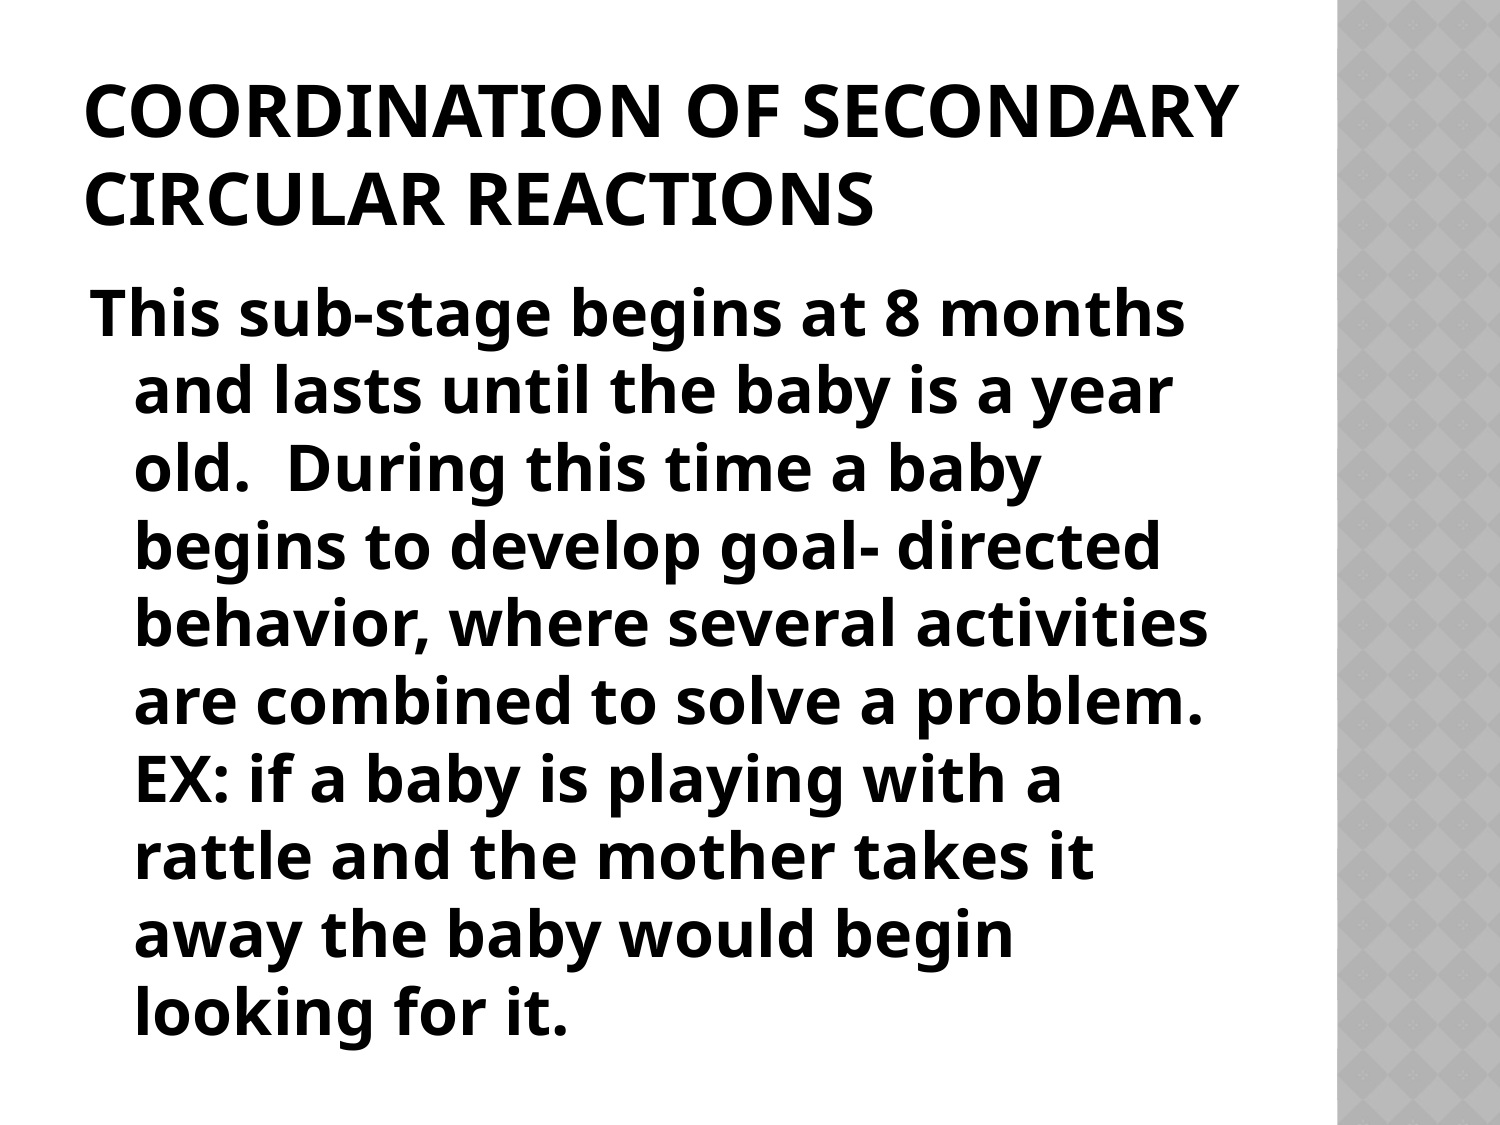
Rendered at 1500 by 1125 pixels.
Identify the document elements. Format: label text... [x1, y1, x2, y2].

title Coordination of Secondary Circular Reactions [75, 52, 1263, 240]
list This sub-stage begins at 8 months and lasts until the baby is a year old. During this time a baby begins to develop goal- directed behavior, where several activities are combined to solve a problem. EX: if a baby is playing with a rattle and the mother takes it away the baby would begin looking for it. [75, 264, 1263, 1059]
